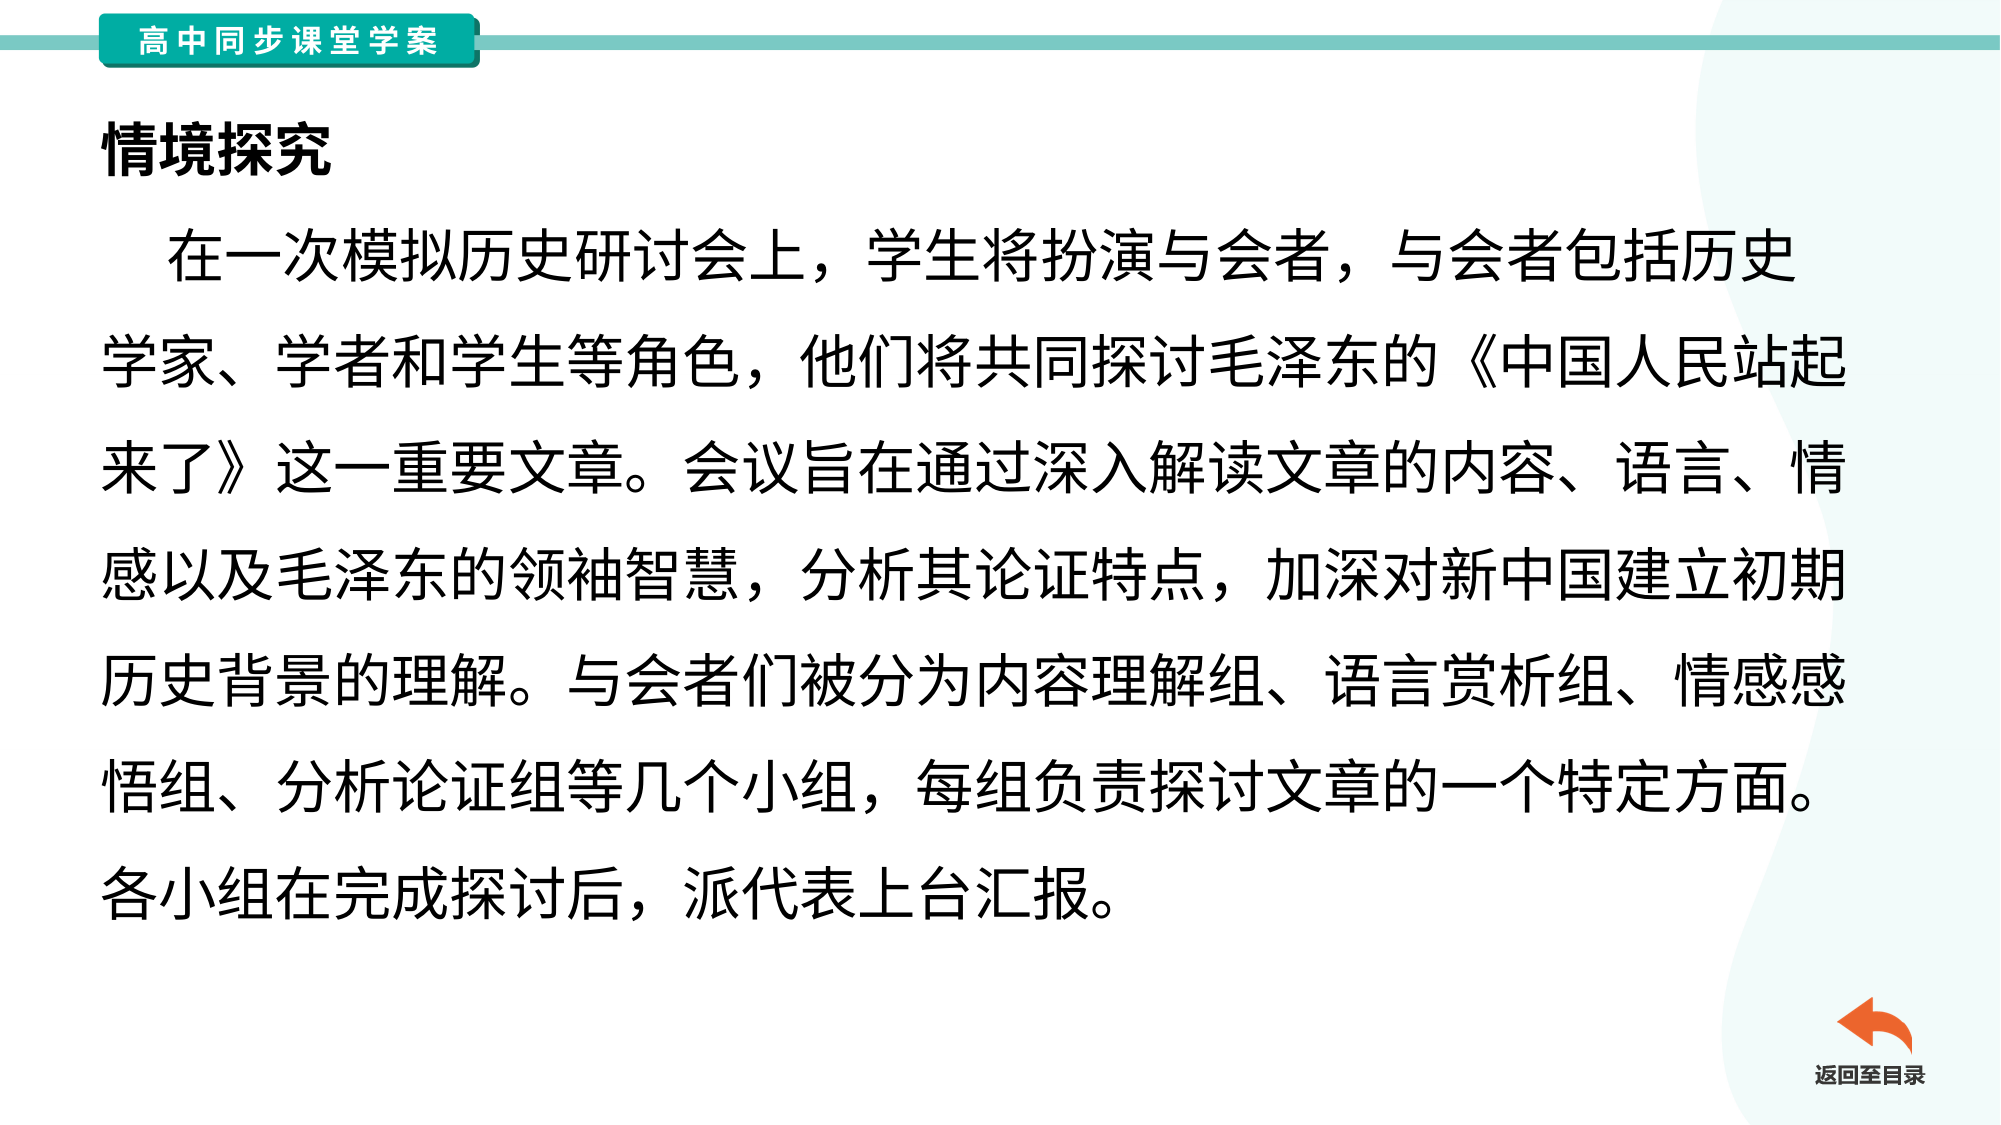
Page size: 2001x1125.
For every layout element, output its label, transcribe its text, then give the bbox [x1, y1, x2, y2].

text_box 情境探究 在一次模拟历史研讨会上，学生将扮演与会者，与会者包括历史 学家、学者和学生等角色，他们将共同探讨毛泽东的《中国人民站起 来了》这一重要文章。会议旨在通过深入解读文章的内容、语言、情 感以及毛泽东的领袖智慧，分析其论证特点，加深对新中国建立初期 历史背景的理解。与会者们被分为内容理解组、语言赏析组、情感感 悟组、分析论证组等几个小组，每组负责探讨文章的一个特定方面。 各小组在完成探讨后，派代表上台汇报。 [100, 76, 1899, 927]
picture [0, 0, 2000, 1125]
